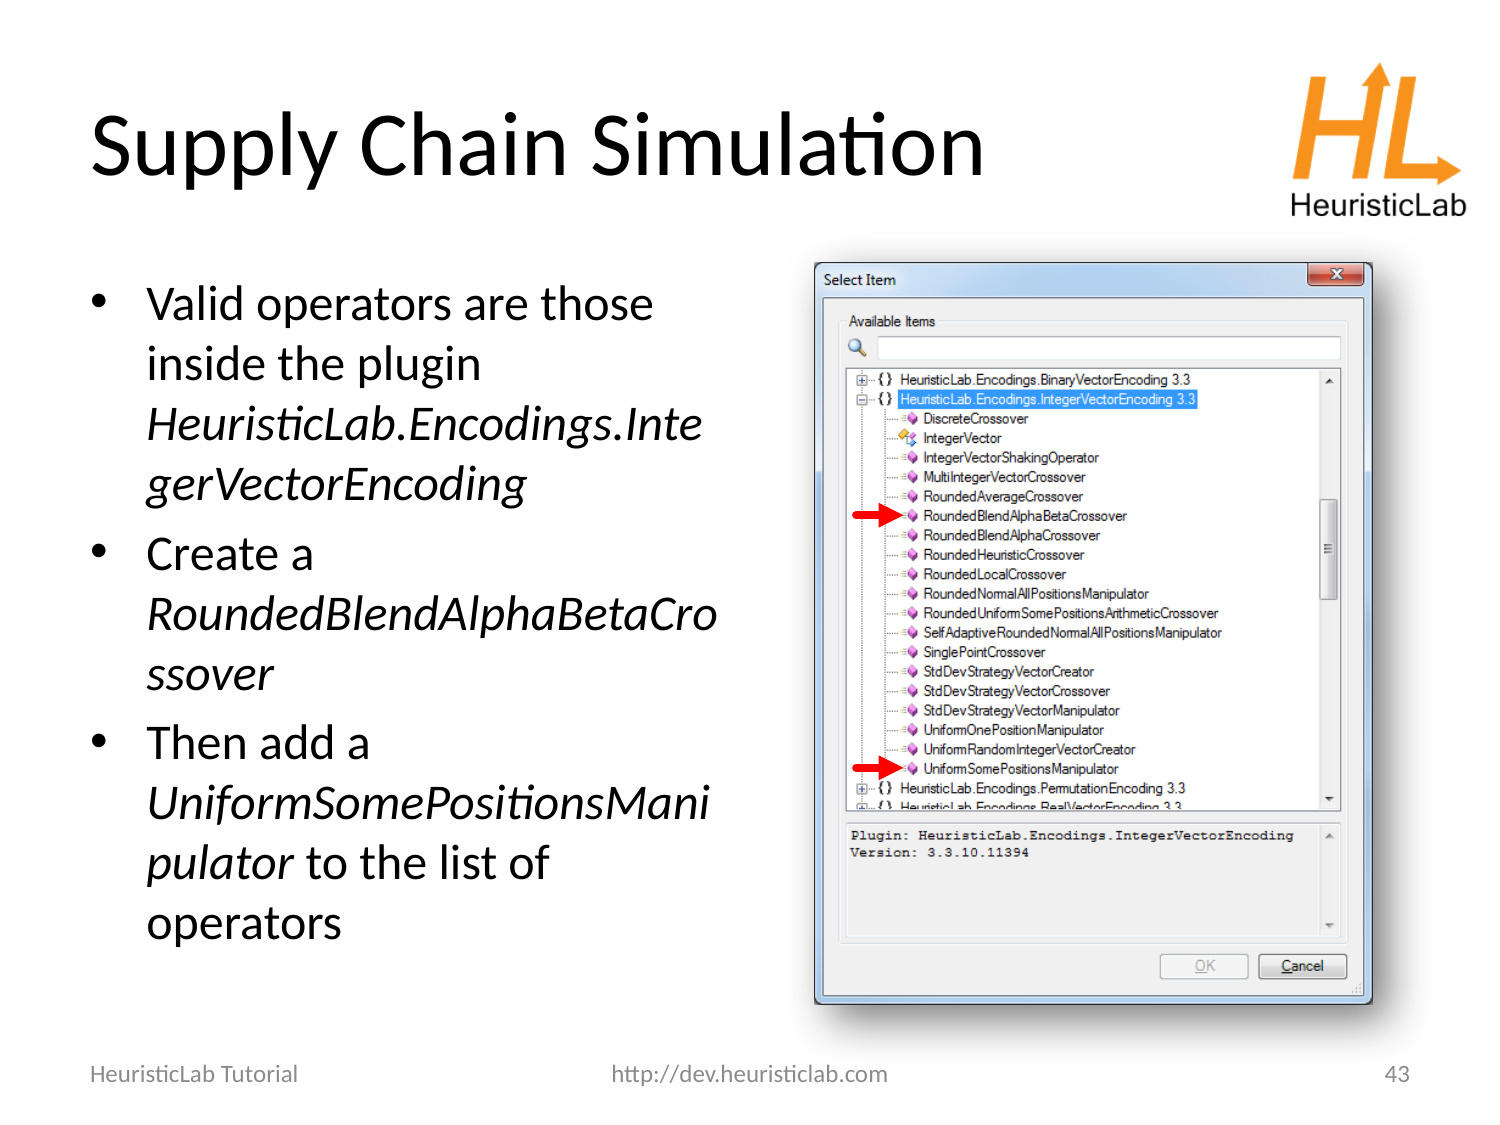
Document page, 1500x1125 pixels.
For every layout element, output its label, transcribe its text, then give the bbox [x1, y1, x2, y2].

footer http://dev.heuristiclab.com [512, 1042, 988, 1103]
title Supply Chain Simulation [75, 45, 1282, 233]
picture [814, 262, 1373, 1006]
slide_number 43 [1074, 1042, 1425, 1103]
list Valid operators are those inside the plugin HeuristicLab.Encodings.IntegerVectorEncoding Create a RoundedBlendAlphaBetaCrossover Then add a UniformSomePositionsManipulator to the list of operators [75, 262, 738, 1005]
picture [1281, 27, 1474, 244]
slide_number HeuristicLab Tutorial [75, 1042, 425, 1103]
